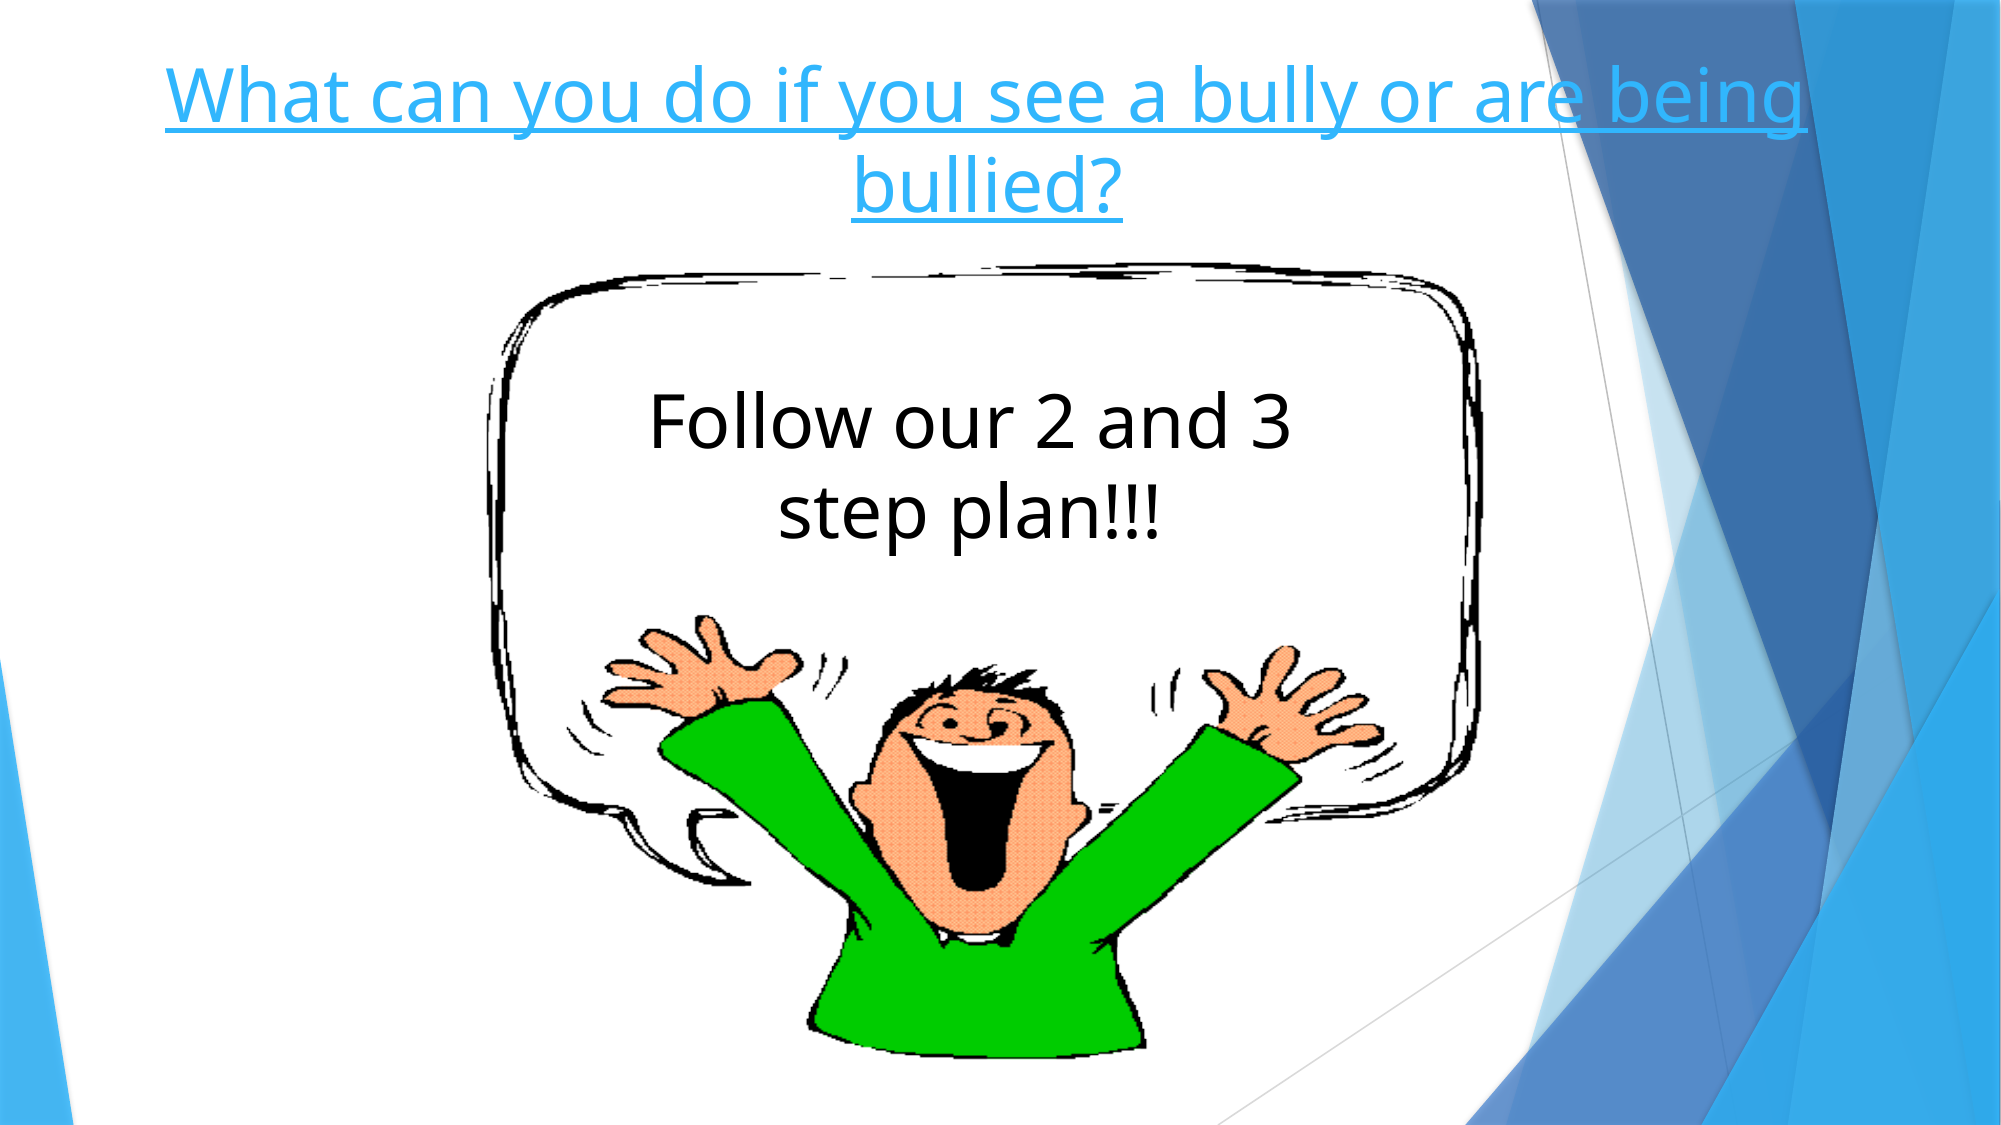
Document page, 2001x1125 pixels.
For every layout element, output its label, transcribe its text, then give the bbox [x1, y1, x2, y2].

title What can you do if you see a bully or are being bullied? [67, 39, 1907, 257]
picture [484, 255, 1486, 1062]
